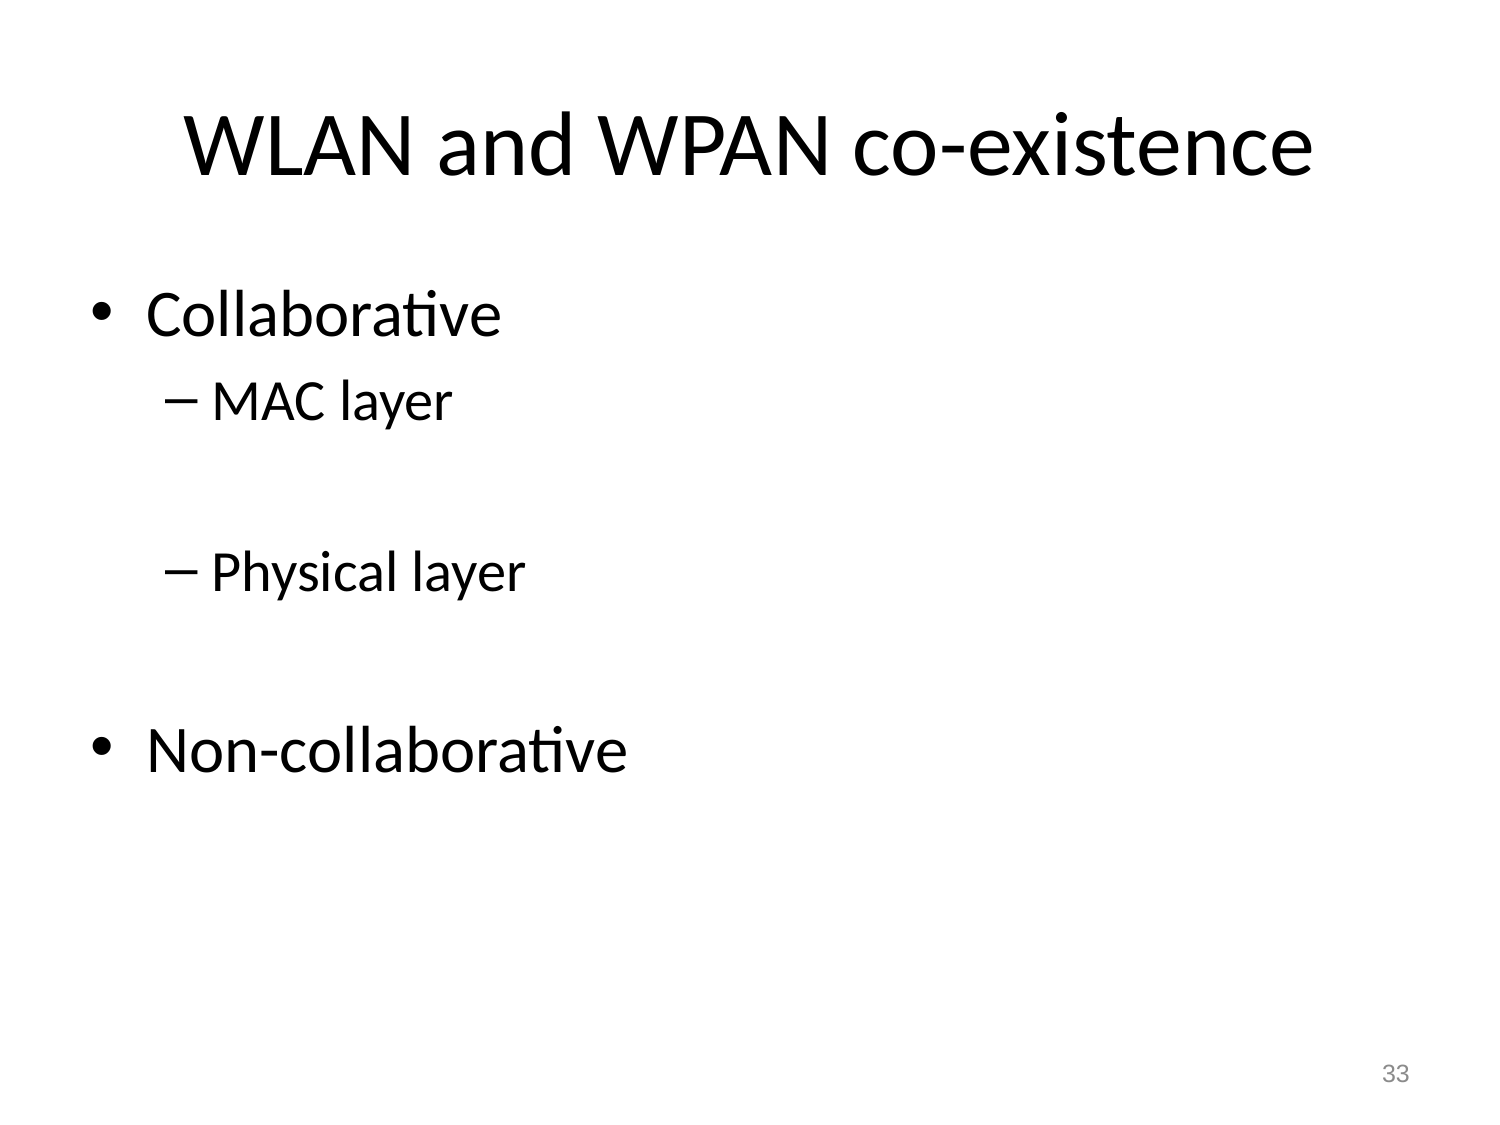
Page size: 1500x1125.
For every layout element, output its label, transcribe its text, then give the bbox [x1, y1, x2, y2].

list Collaborative MAC layer Physical layer Non-collaborative [74, 262, 1426, 1006]
slide_number 33 [1074, 1042, 1425, 1103]
title WLAN and WPAN co-existence [74, 44, 1426, 233]
